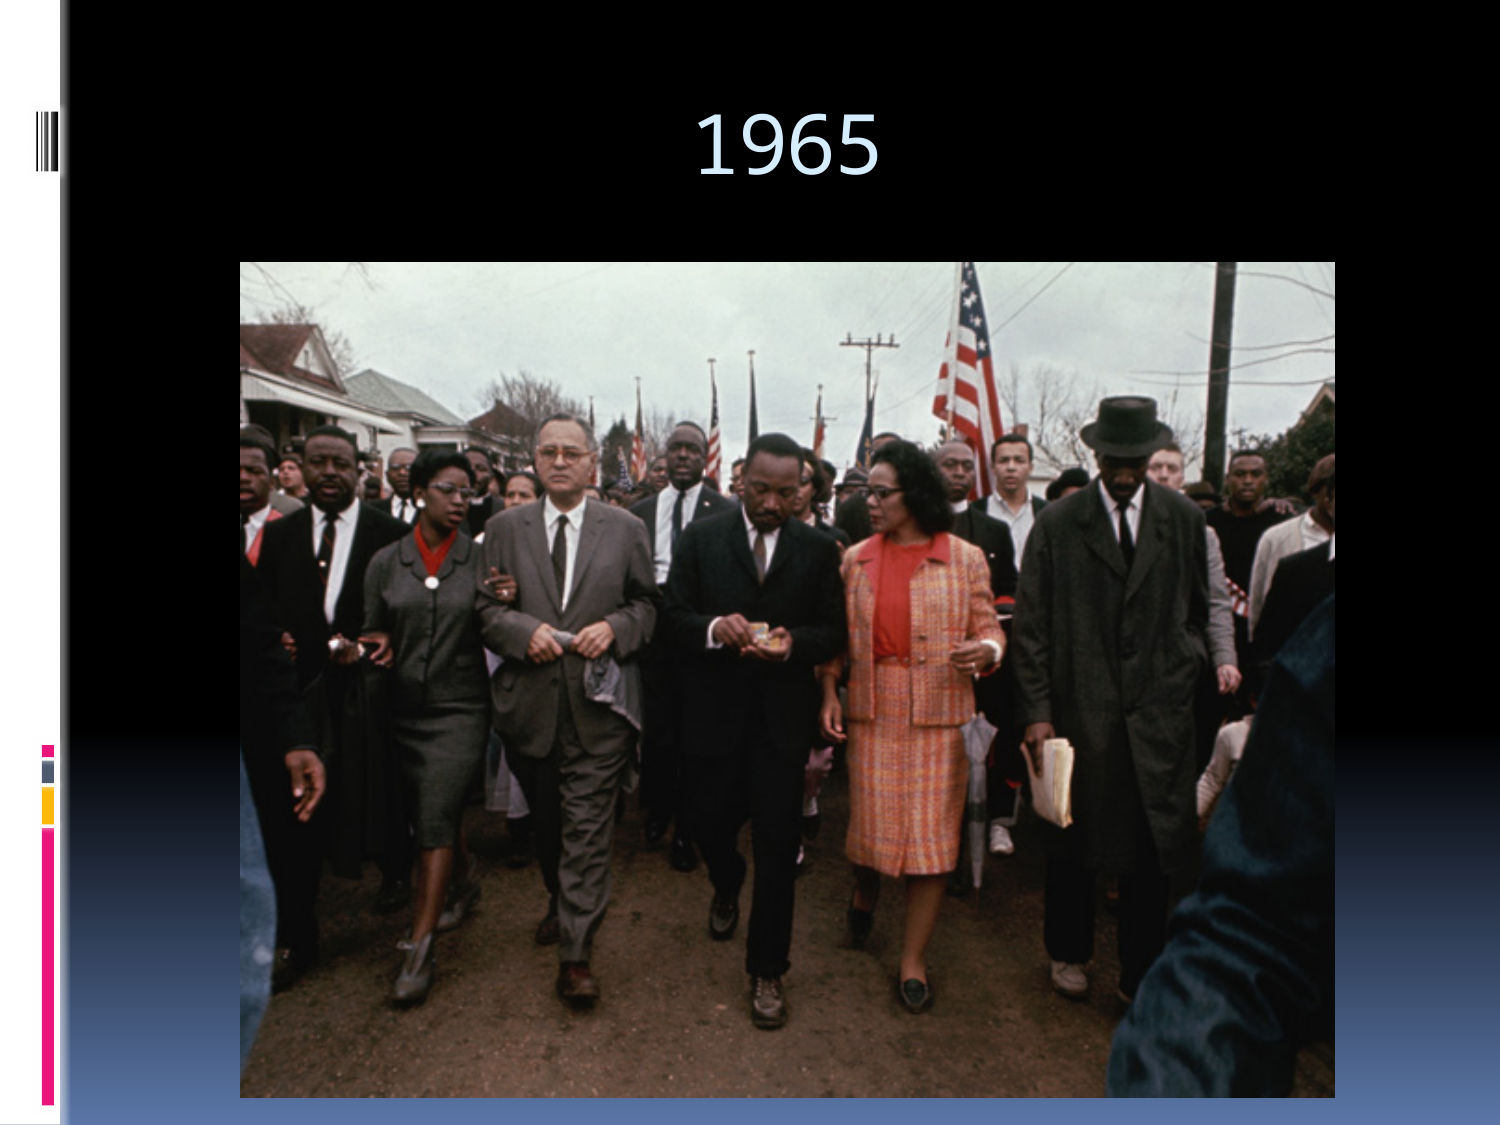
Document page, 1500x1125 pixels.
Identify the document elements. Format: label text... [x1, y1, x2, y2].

title 1965 [150, 83, 1425, 234]
picture [239, 261, 1336, 1098]
